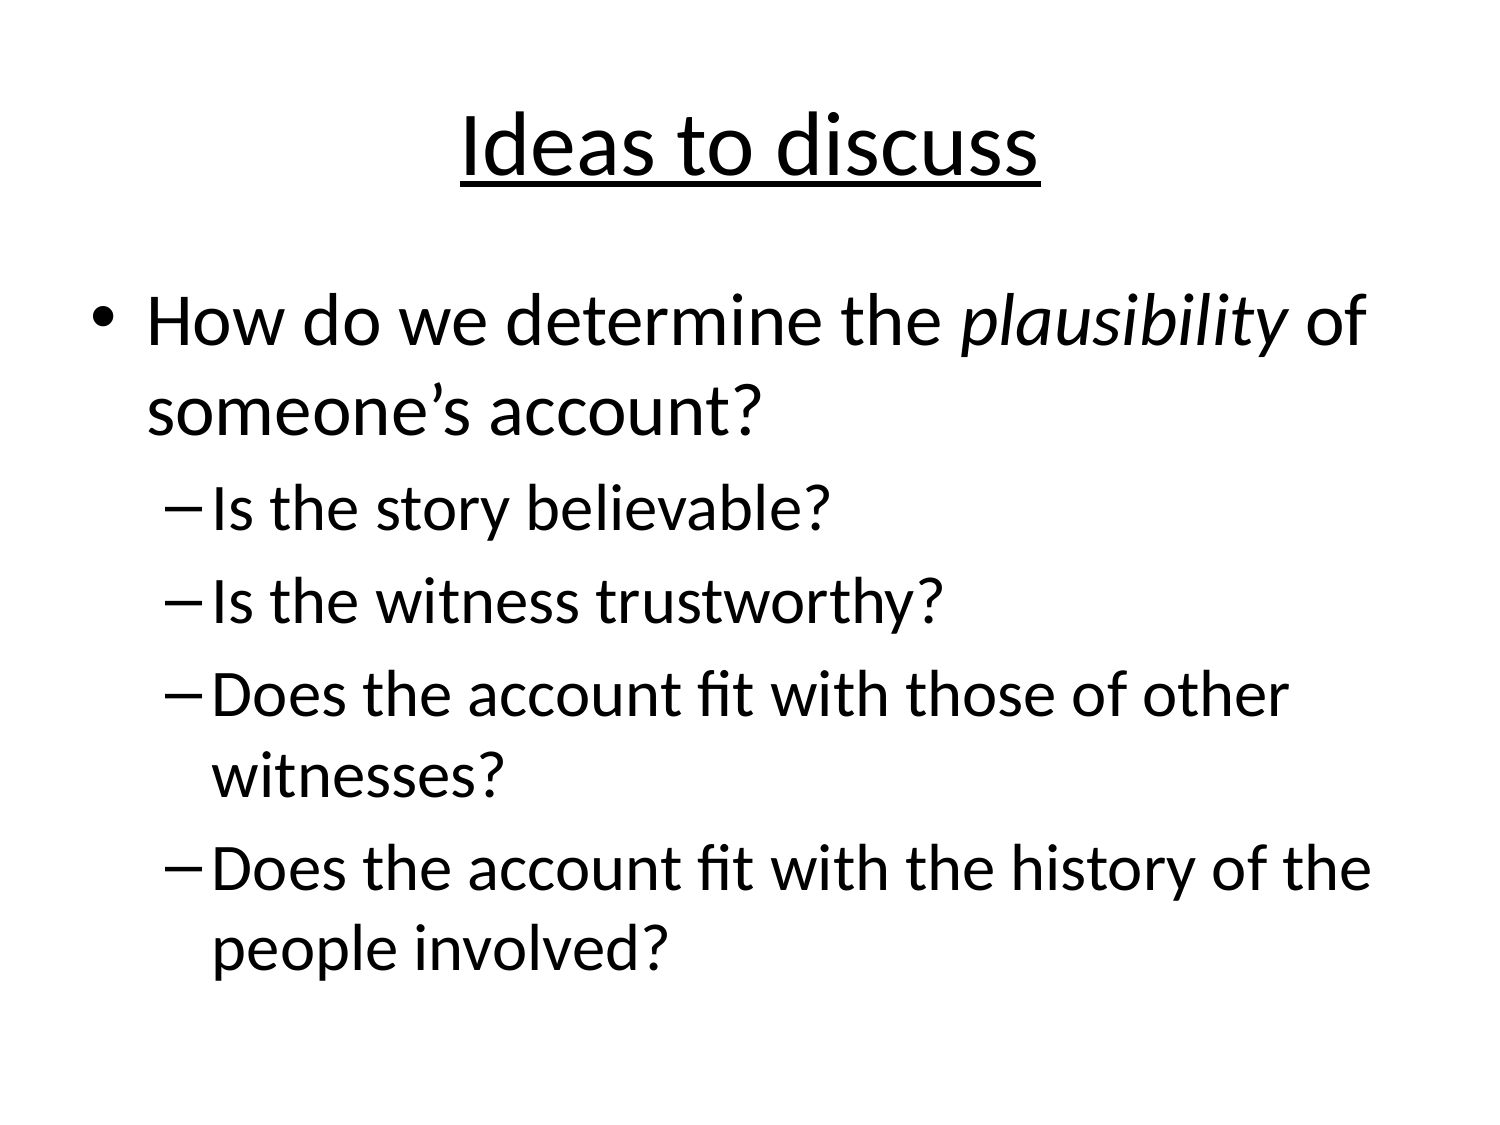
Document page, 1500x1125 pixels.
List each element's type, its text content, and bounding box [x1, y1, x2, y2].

list How do we determine the plausibility of someone’s account? Is the story believable? Is the witness trustworthy? Does the account fit with those of other witnesses? Does the account fit with the history of the people involved? [75, 262, 1425, 1005]
title Ideas to discuss [75, 45, 1425, 233]
